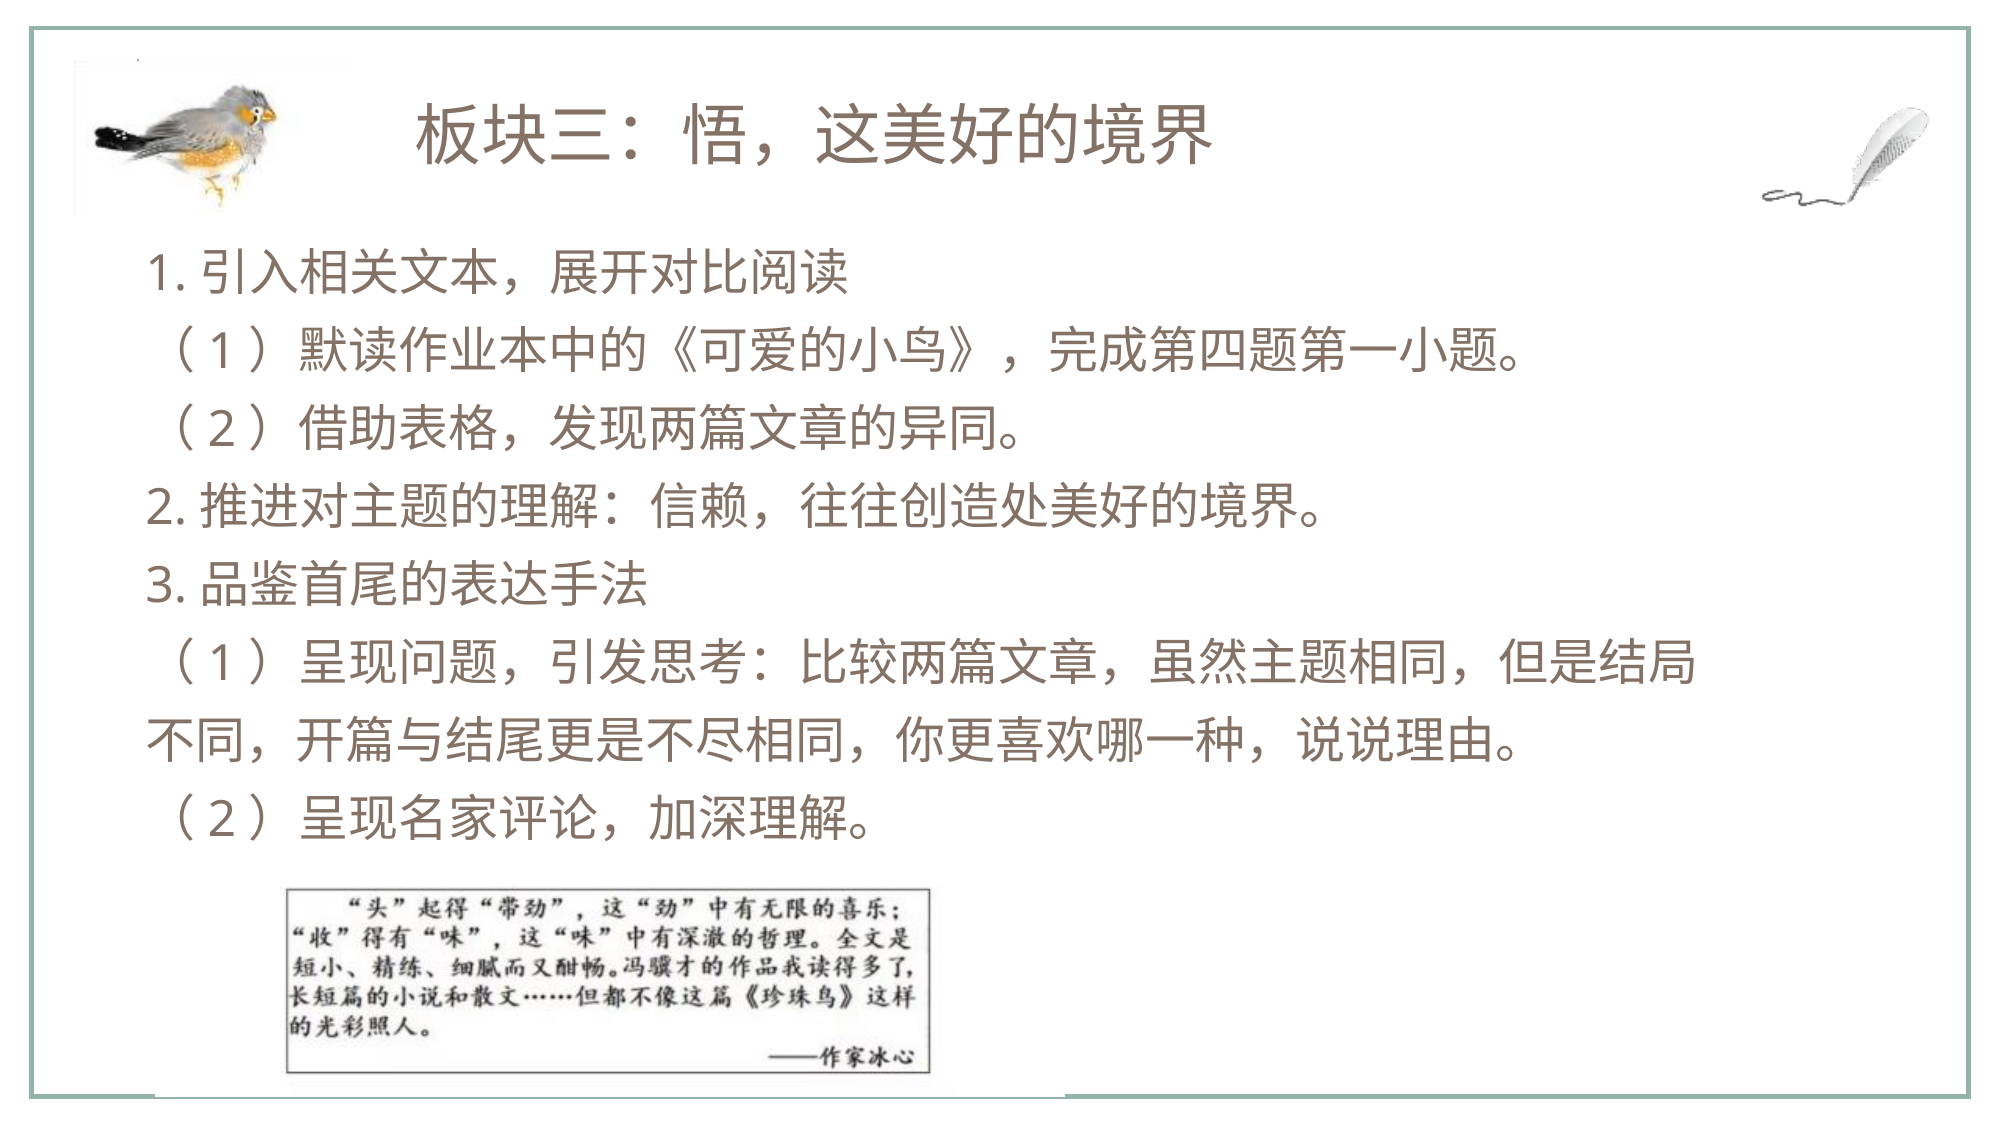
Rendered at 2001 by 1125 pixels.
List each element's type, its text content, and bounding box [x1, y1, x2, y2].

picture [74, 61, 353, 216]
picture [1750, 61, 1941, 252]
text_box [30, 27, 1970, 1098]
picture [155, 861, 1065, 1097]
text_box 1.引入相关文本，展开对比阅读 （1）默读作业本中的《可爱的小鸟》，完成第四题第一小题。 （2）借助表格，发现两篇文章的异同。 2.推进对主题的理解：信赖，往往创造处美好的境界。 3.品鉴首尾的表达手法 （1）呈现问题，引发思考：比较两篇文章，虽然主题相同，但是结局不同，开篇与结尾更是不尽相同，你更喜欢哪一种，说说理由。 （2）呈现名家评论，加深理解。 [130, 215, 1716, 854]
text_box 板块三：悟，这美好的境界 [399, 61, 1391, 215]
